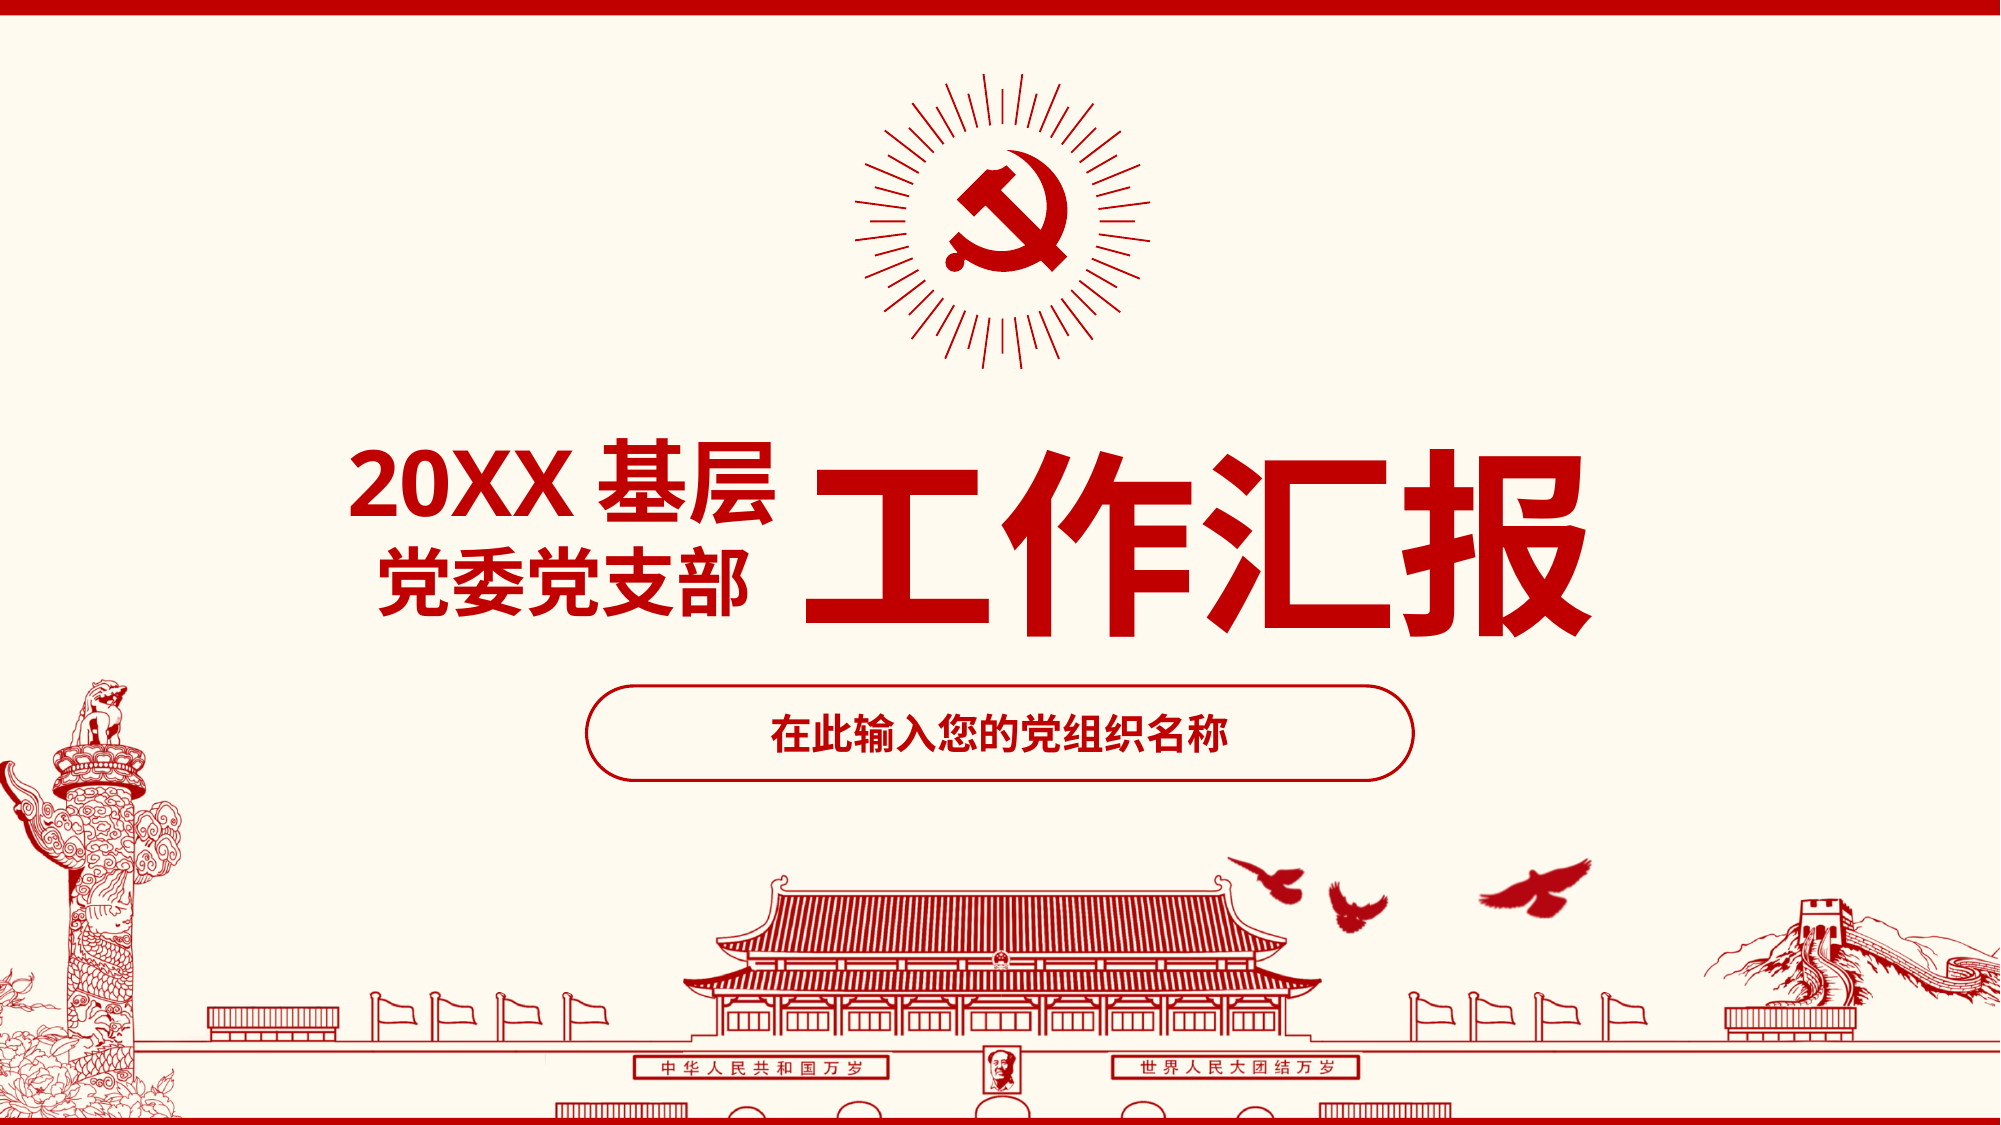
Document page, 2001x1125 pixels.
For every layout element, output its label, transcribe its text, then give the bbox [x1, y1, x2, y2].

text_box 在此输入您的党组织名称 [585, 684, 1415, 782]
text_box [854, 73, 1151, 370]
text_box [302, 388, 1698, 652]
picture [0, 678, 2000, 1117]
text_box [0, 0, 2000, 17]
text_box [0, 1117, 2000, 1125]
